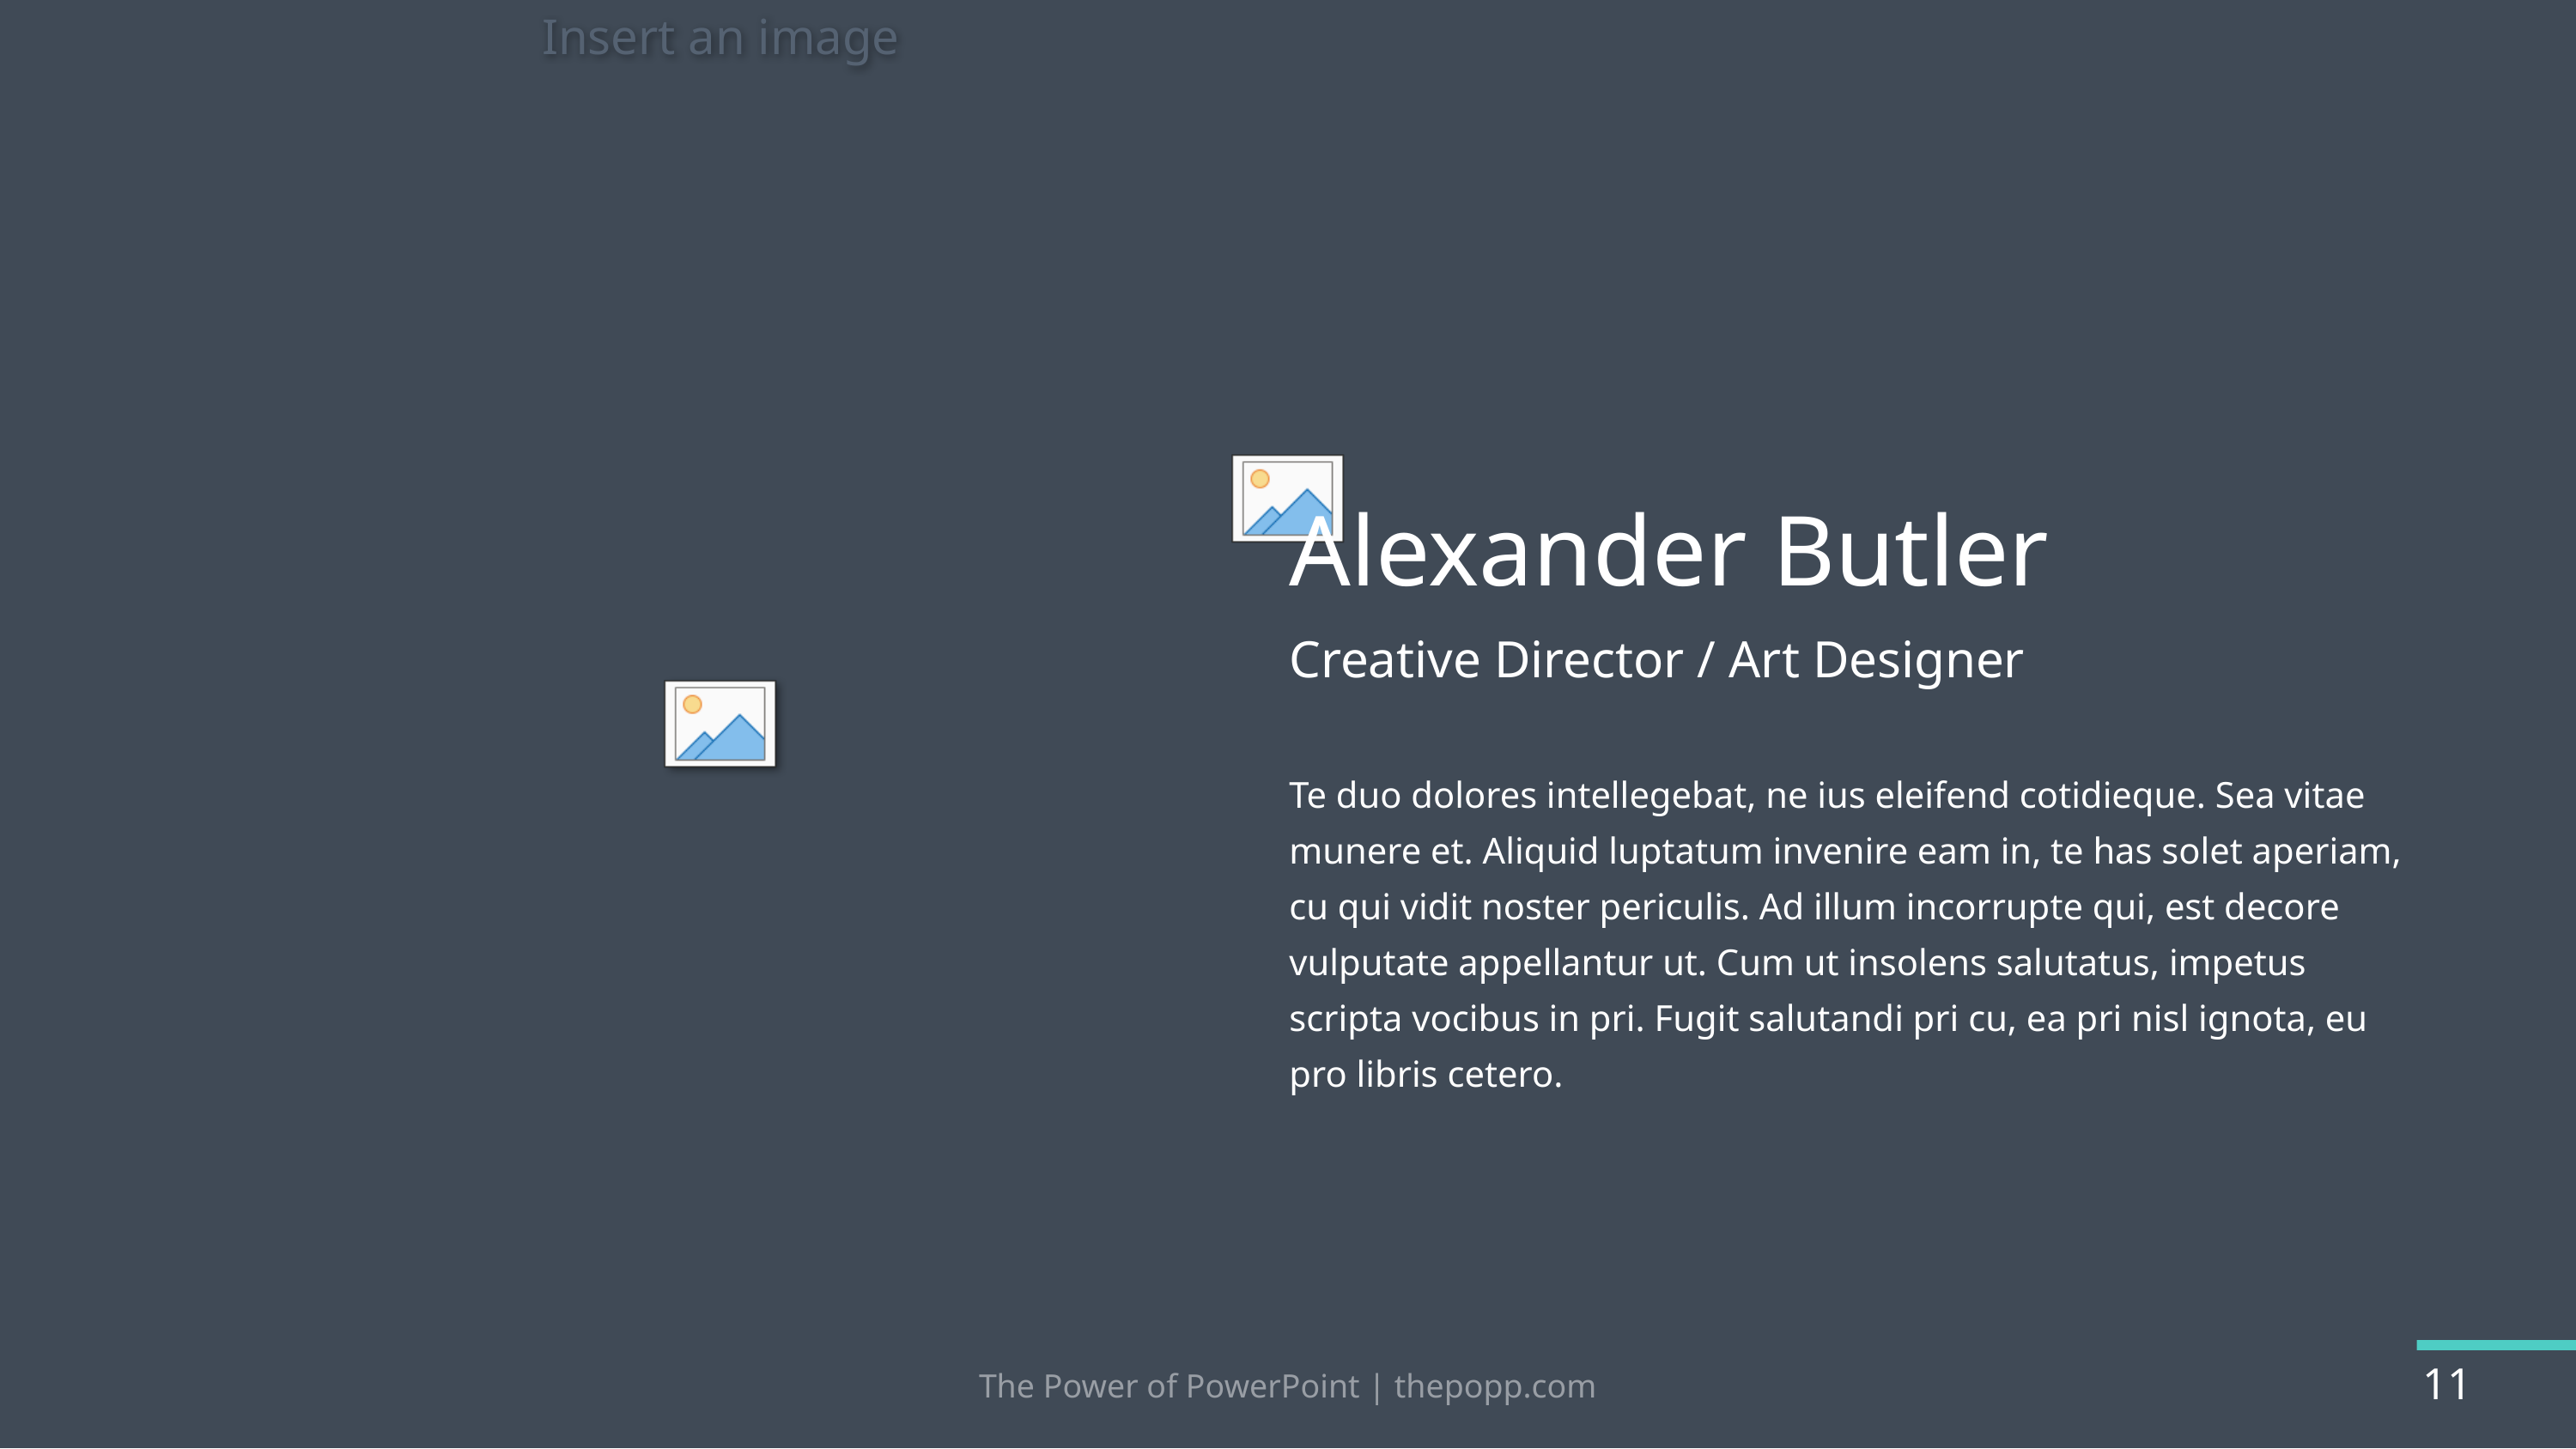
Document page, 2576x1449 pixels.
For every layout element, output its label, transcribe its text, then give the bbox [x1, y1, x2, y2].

slide_number 11 [2409, 1351, 2576, 1421]
picture [0, 0, 2576, 1449]
footer The Power of PowerPoint | thepopp.com [1249, 1349, 1723, 1427]
list Te duo dolores intellegebat, ne ius eleifend cotidieque. Sea vitae munere et. Aliquid luptatum invenire eam in, te has solet aperiam, cu qui vidit noster periculis. Ad illum incorrupte qui, est decore vulputate appellantur ut. Cum ut insolens salutatus, impetus scripta vocibus in pri. Fugit salutandi pri cu, ea pri nisl ignota, eu pro libris cetero. [1276, 998, 2427, 1159]
